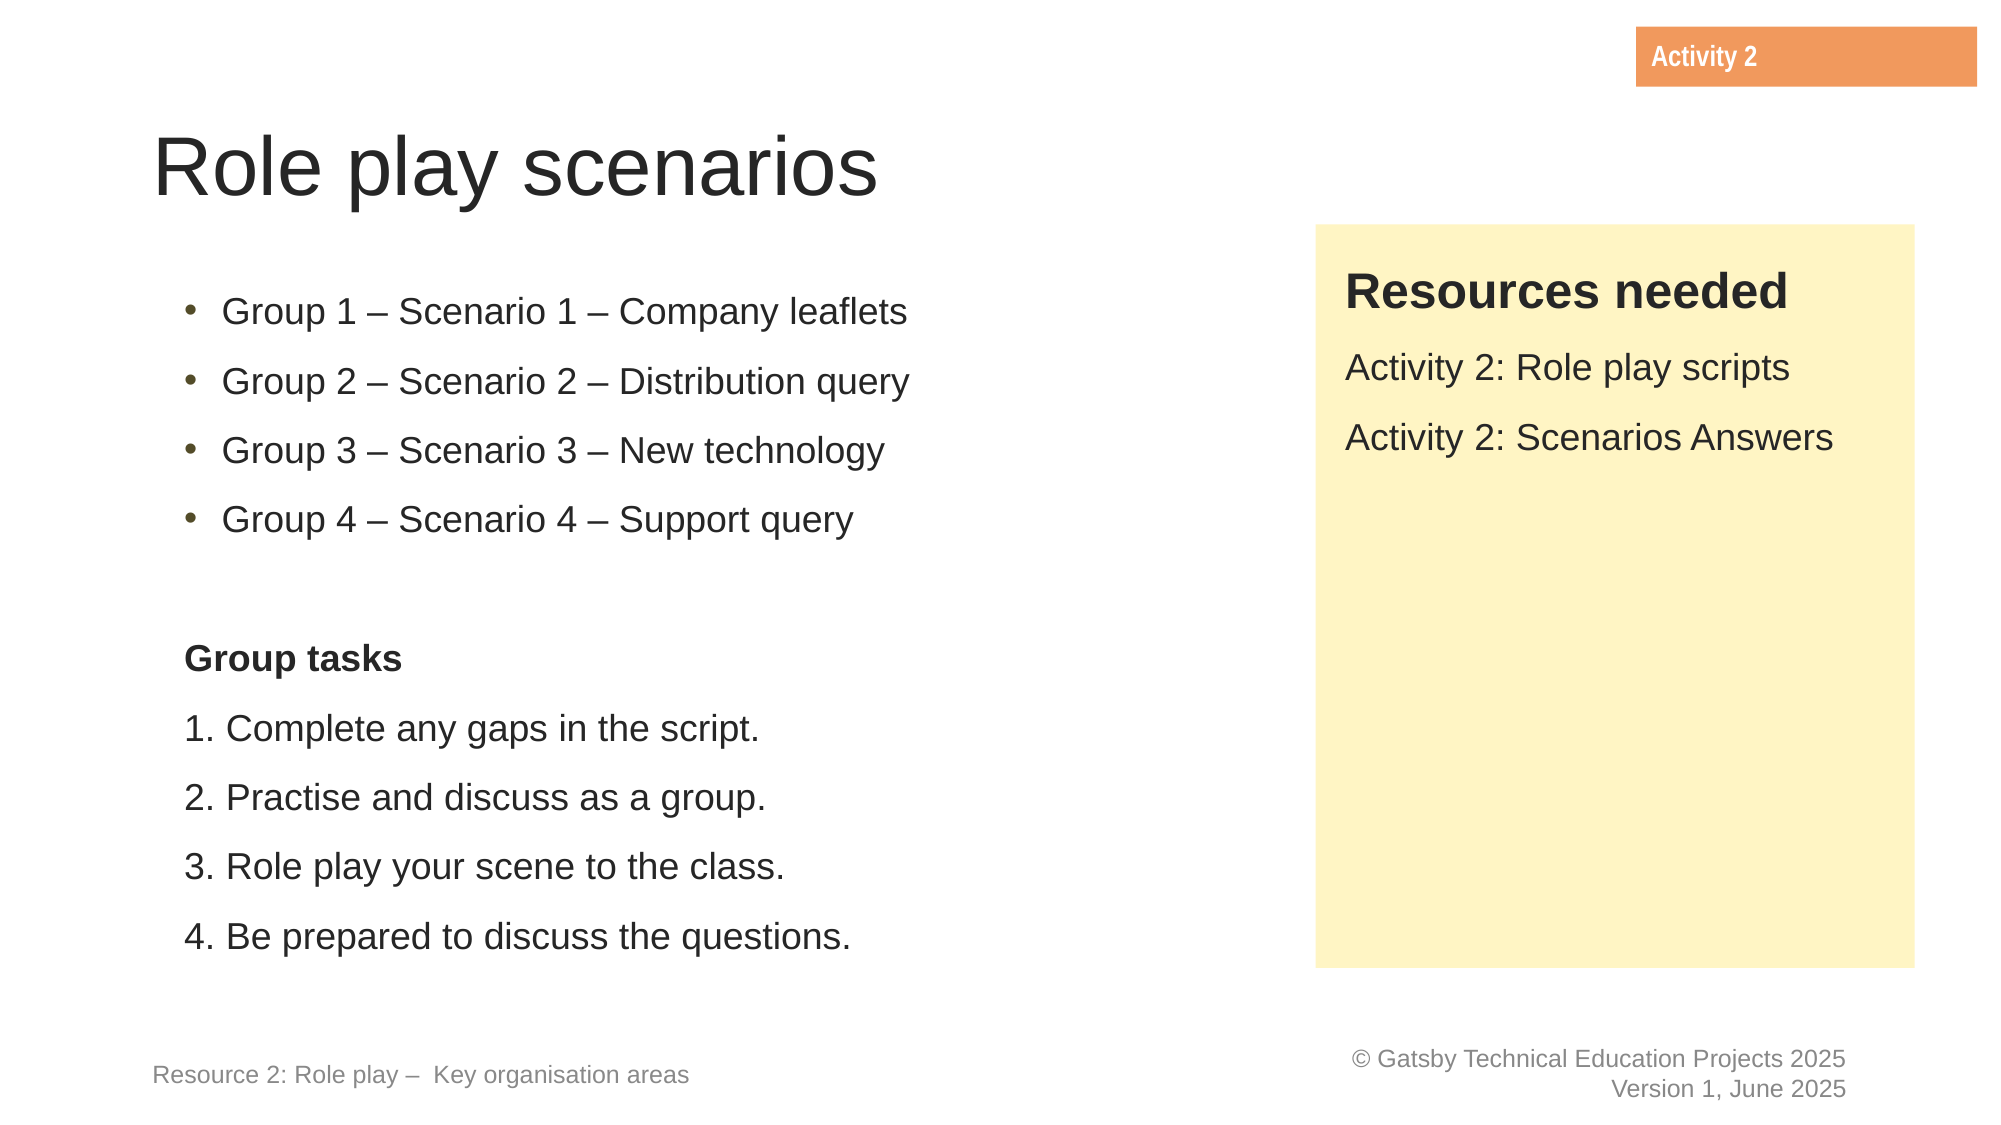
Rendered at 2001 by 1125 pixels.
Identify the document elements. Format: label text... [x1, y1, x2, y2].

title Role play scenarios [137, 59, 1863, 278]
list Activity 2 [1636, 26, 1978, 87]
list Resource 2: Role play – Key organisation areas [137, 1042, 829, 1103]
list Group 1 – Scenario 1 – Company leaflets Group 2 – Scenario 2 – Distribution query Group 3 – Scenario 3 – New technology Group 4 – Scenario 4 – Support query Group tasks 1. Complete any gaps in the script. 2. Practise and discuss as a group. 3. Role play your scene to the class. 4. Be prepared to discuss the questions. [154, 254, 1127, 968]
text_box Resources needed Activity 2: Role play scripts Activity 2: Scenarios Answers [1315, 224, 1915, 968]
